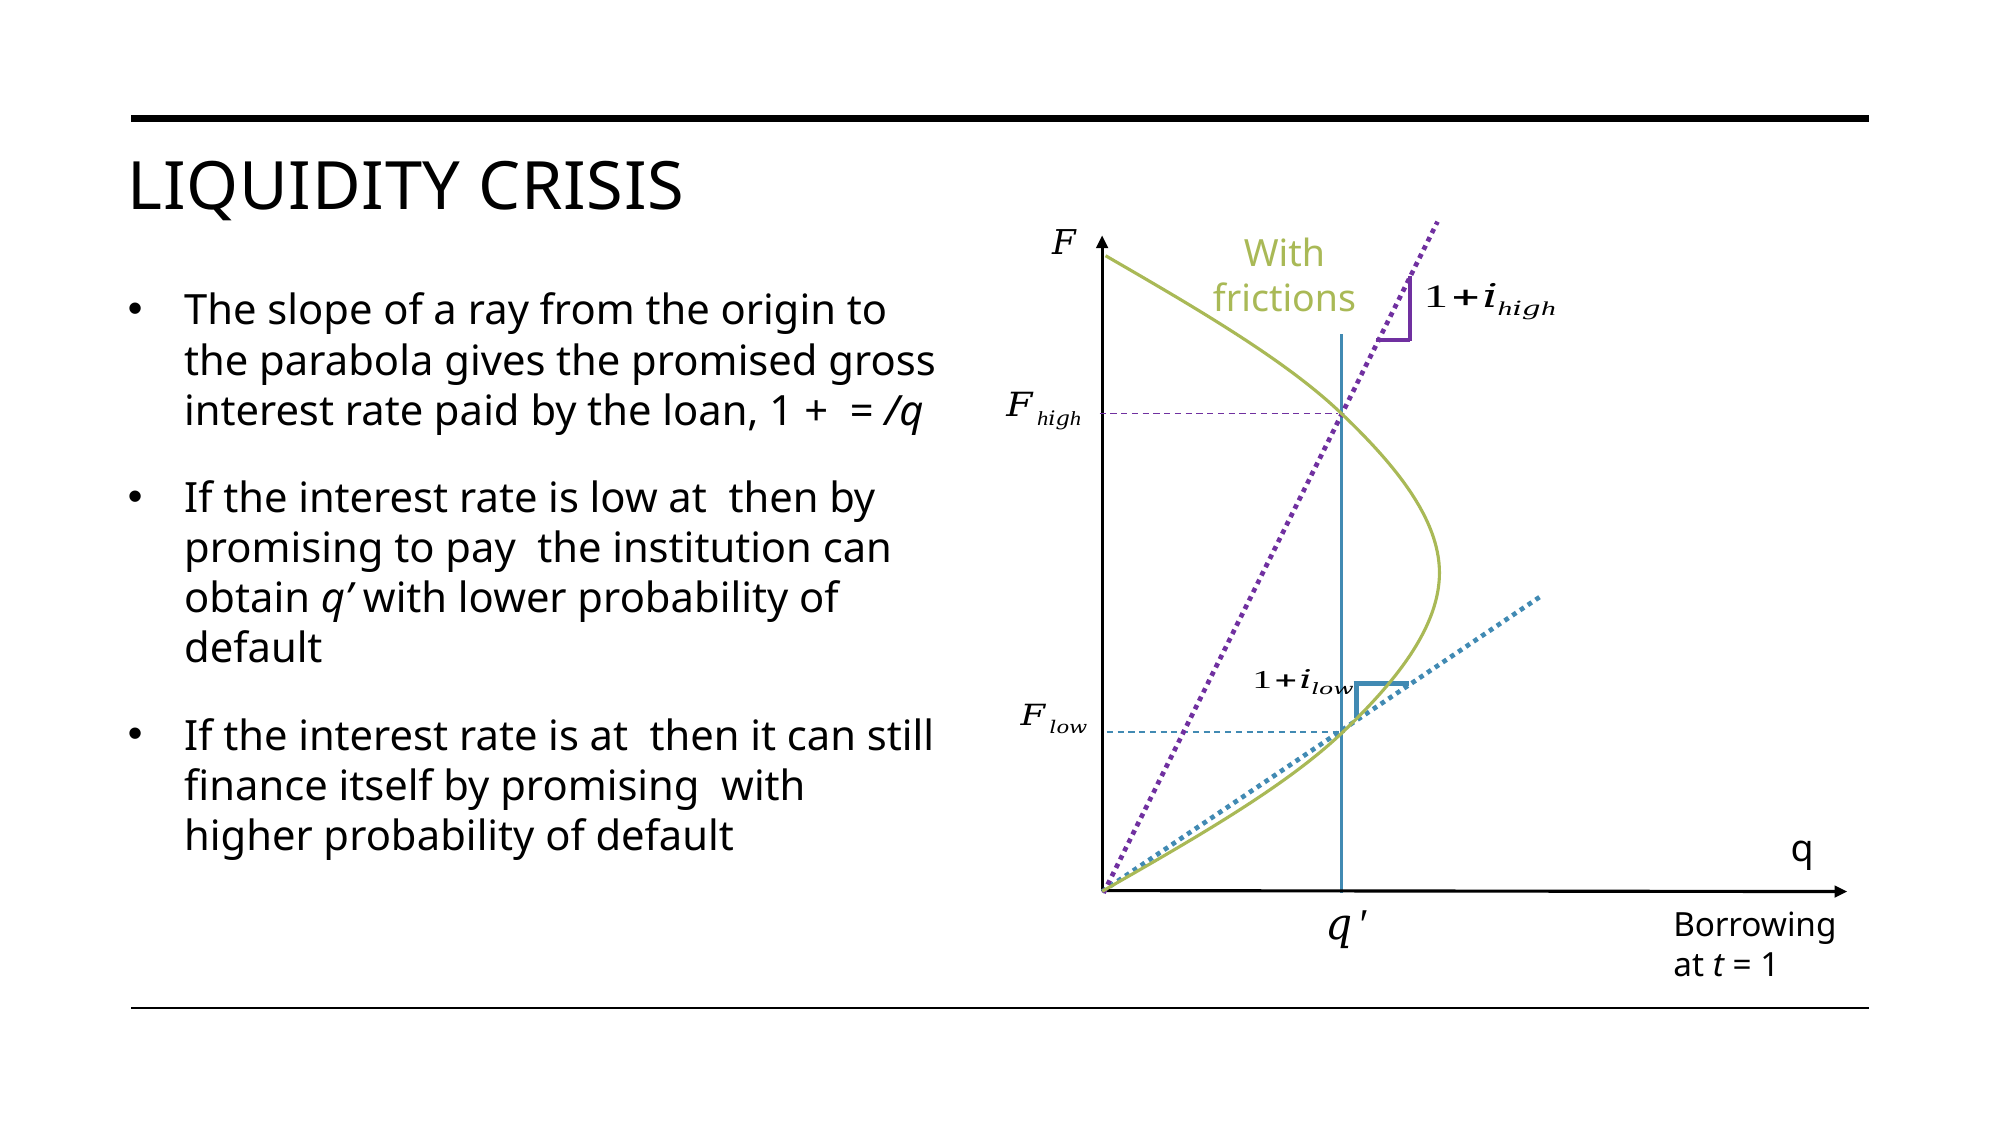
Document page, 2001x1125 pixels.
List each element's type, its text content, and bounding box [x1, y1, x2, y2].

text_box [1004, 221, 1888, 999]
title Liquidity Crisis [112, 135, 930, 236]
